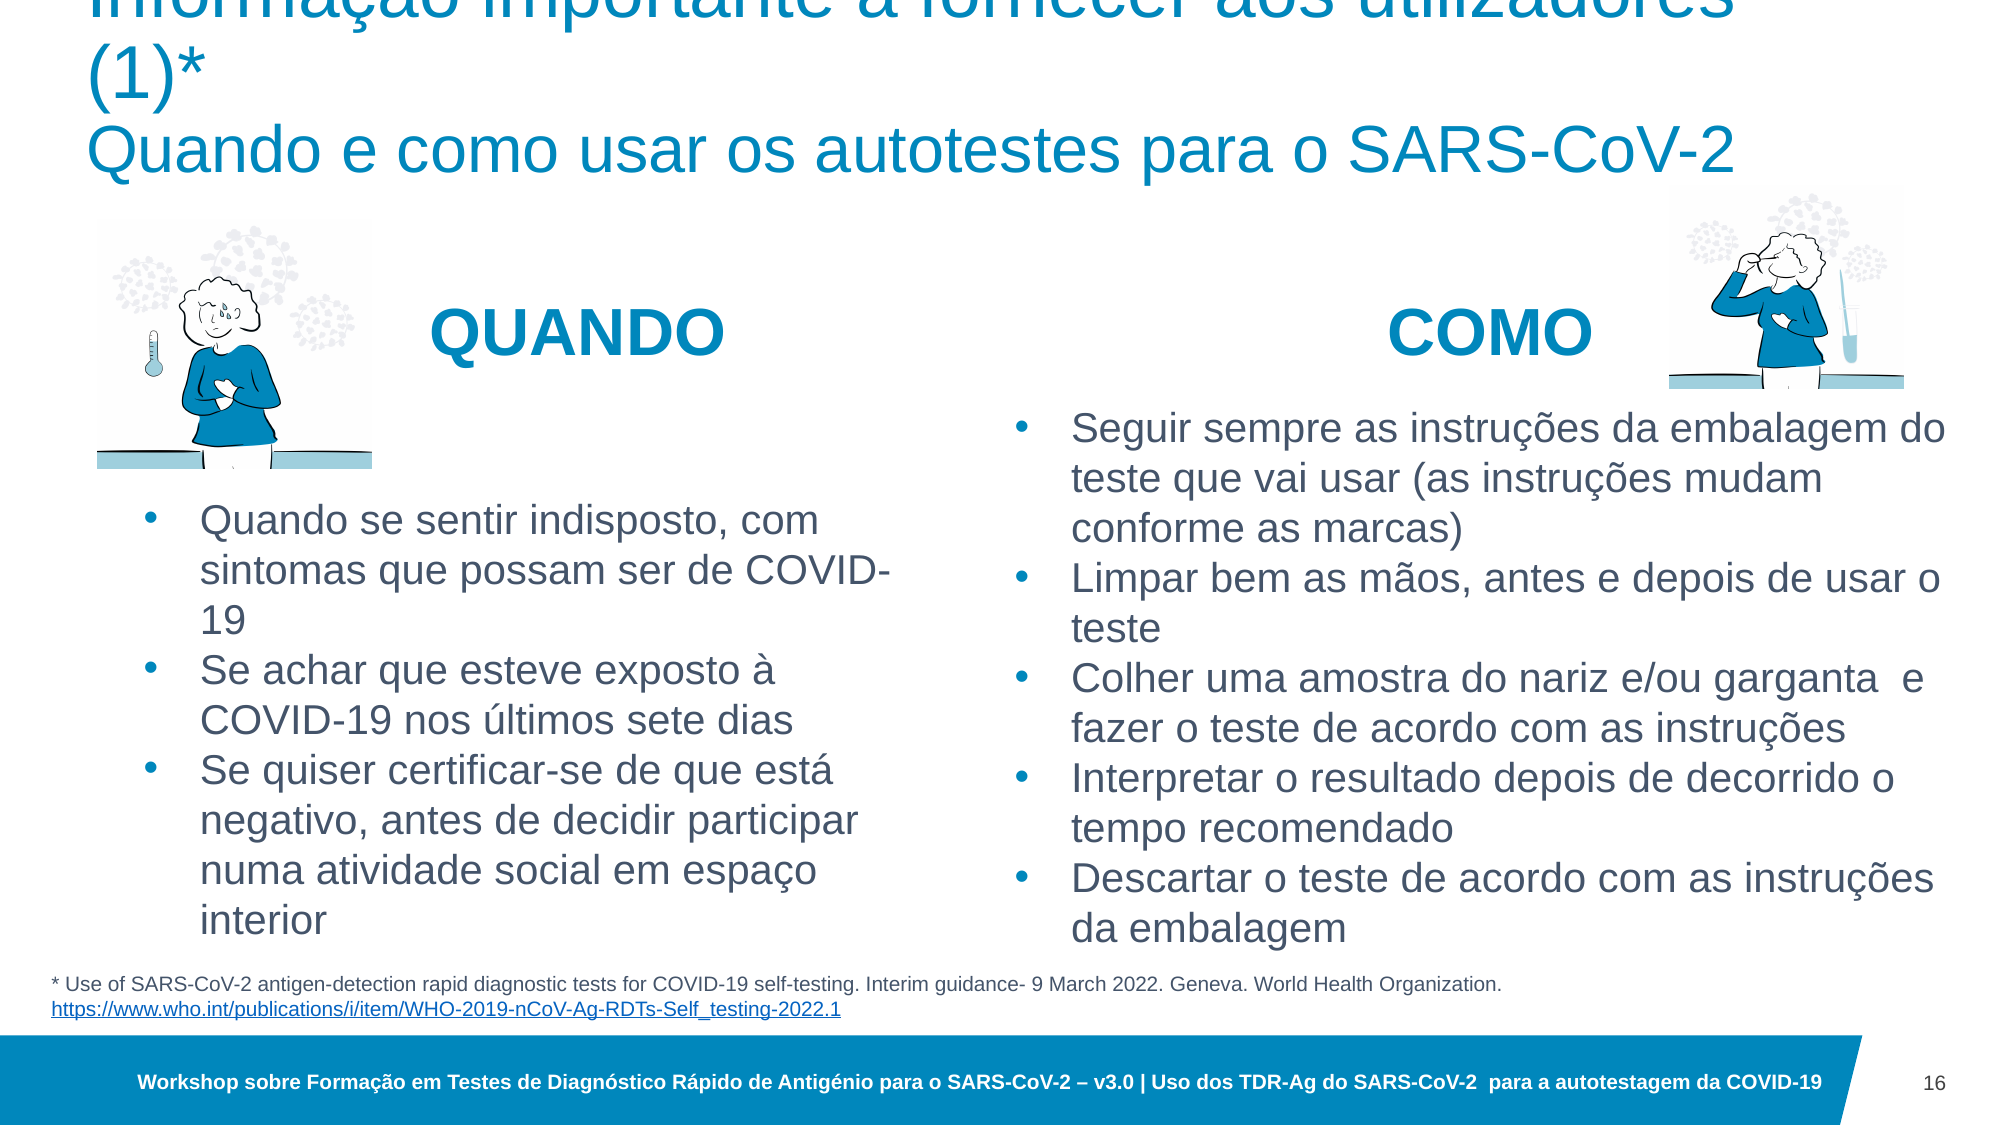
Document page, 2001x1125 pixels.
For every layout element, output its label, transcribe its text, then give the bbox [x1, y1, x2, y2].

text_box Quando se sentir indisposto, com sintomas que possam ser de COVID-19 Se achar que esteve exposto à COVID-19 nos últimos sete dias Se quiser certificar-se de que está negativo, antes de decidir participar numa atividade social em espaço interior [128, 485, 925, 950]
footer Workshop sobre Formação em Testes de Diagnóstico Rápido de Antigénio para o SARS-CoV-2 – v3.0 | Uso dos TDR-Ag do SARS-CoV-2 para a autotestagem da COVID-19 [137, 1039, 1832, 1122]
title Informação importante a fornecer aos utilizadores (1)* Quando e como usar os autotestes para o SARS-CoV-2 [86, 32, 1892, 188]
text_box COMO [1372, 281, 1611, 377]
text_box Seguir sempre as instruções da embalagem do teste que vai usar (as instruções mudam conforme as marcas) Limpar bem as mãos, antes e depois de usar o teste Colher uma amostra do nariz e/ou garganta e fazer o teste de acordo com as instruções Interpretar o resultado depois de decorrido o tempo recomendado Descartar o teste de acordo com as instruções da embalagem [999, 393, 1969, 959]
text_box QUANDO [414, 281, 742, 377]
picture [1668, 185, 1904, 390]
slide_number 16 [1862, 1035, 1947, 1125]
text_box * Use of SARS-CoV-2 antigen-detection rapid diagnostic tests for COVID-19 self-testing. Interim guidance- 9 March 2022. Geneva. World Health Organization. https://www.who.int/publications/i/item/WHO-2019-nCoV-Ag-RDTs-Self_testing-2022.1 [36, 962, 1778, 1053]
picture [97, 218, 372, 469]
